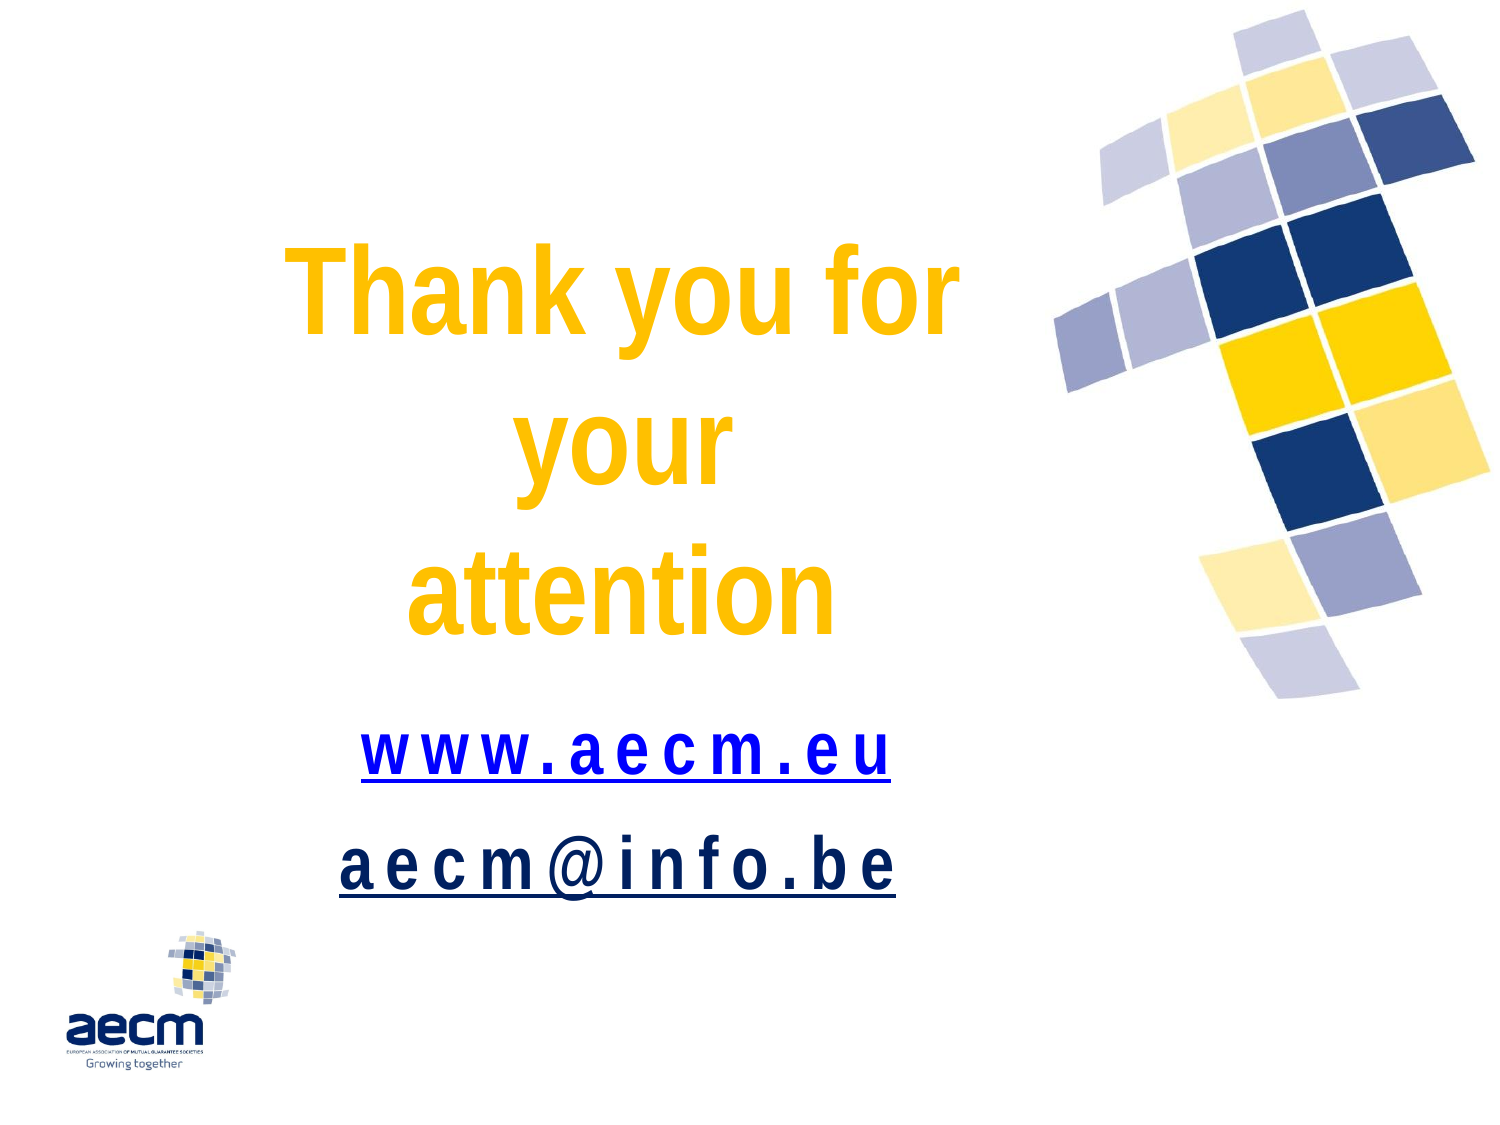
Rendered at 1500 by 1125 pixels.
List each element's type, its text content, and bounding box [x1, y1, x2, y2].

picture [60, 928, 243, 1072]
picture [1045, 0, 1499, 709]
text_box www.aecm.eu aecm@info.be [277, 692, 975, 913]
subtitle Thank you for your attention [112, 202, 1163, 870]
